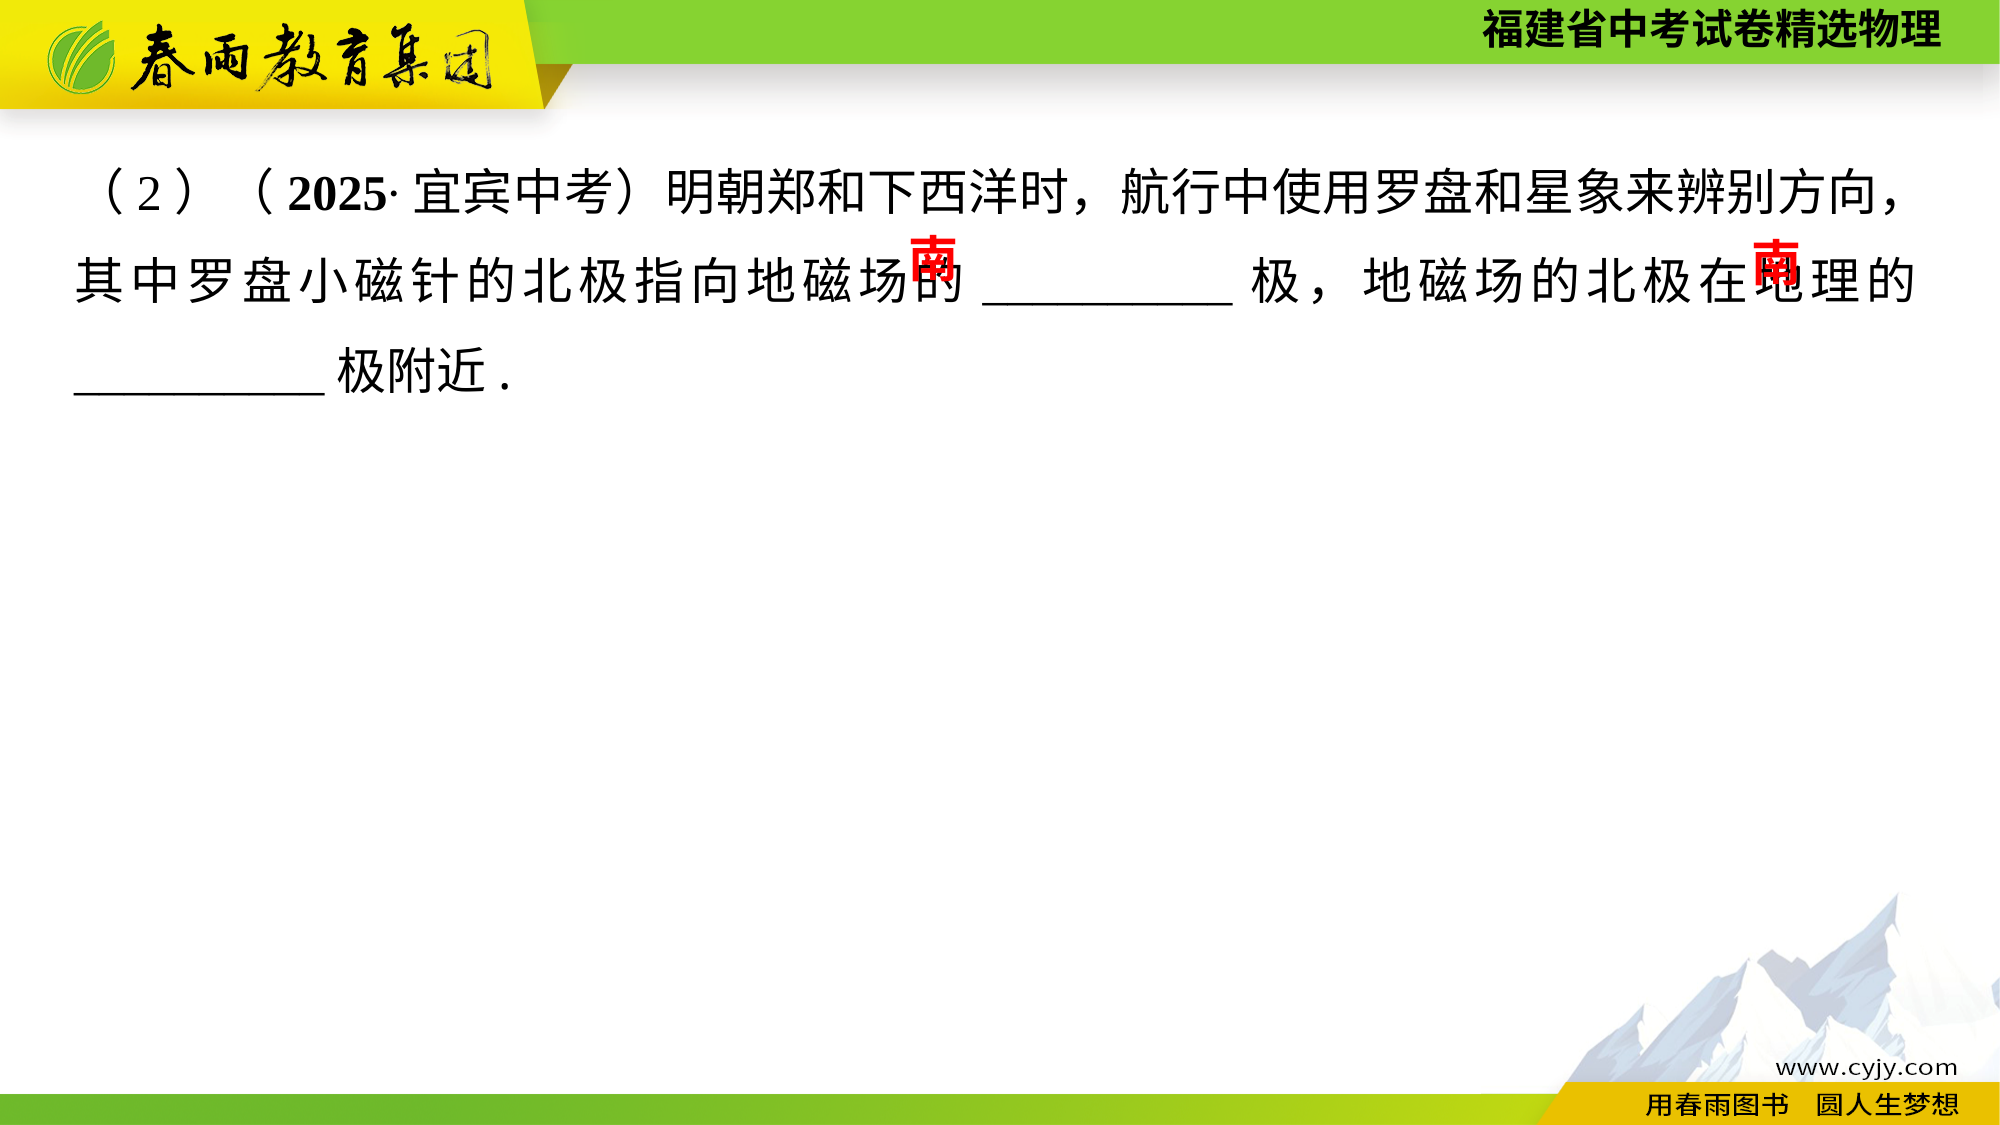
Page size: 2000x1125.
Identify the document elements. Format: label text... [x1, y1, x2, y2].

text_box 南 [1686, 223, 1866, 299]
list （2）（2025∙宜宾中考）明朝郑和下西洋时，航行中使用罗盘和星象来辨别方向，其中罗盘小磁针的北极指向地磁场的__________极，地磁场的北极在地理的__________极附近. [59, 122, 1944, 399]
text_box 南 [893, 220, 1024, 296]
picture [0, 0, 2000, 1125]
